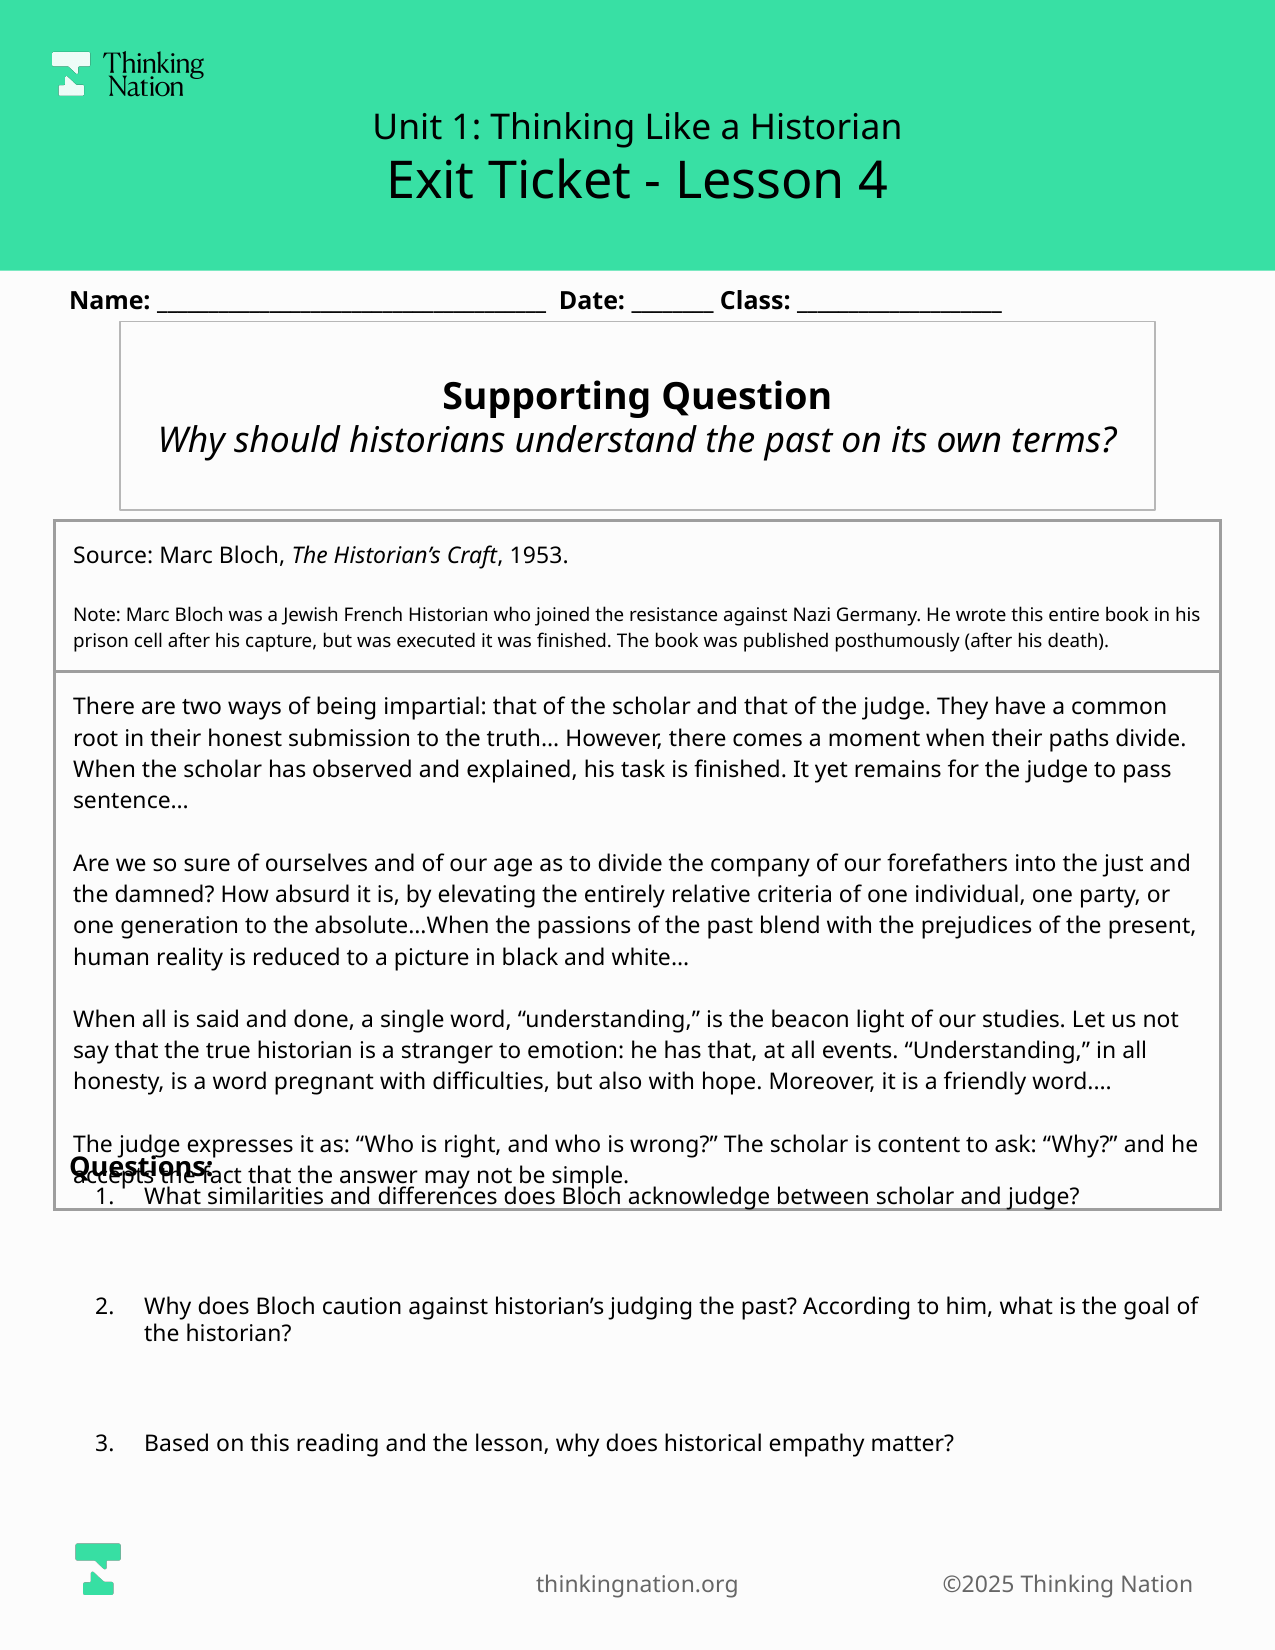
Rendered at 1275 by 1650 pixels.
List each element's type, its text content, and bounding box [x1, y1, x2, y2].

text_box ©2025 Thinking Nation [907, 1554, 1210, 1605]
table_header Source: Marc Bloch, The Historian’s Craft, 1953. Note: Marc Bloch was a Jewish French Historian who joined the resistance against Nazi Germany. He wrote this entire book in his prison cell after his capture, but was executed it was finished. The book was published posthumously (after his death). [56, 522, 1219, 670]
text_box Unit 1: Thinking Like a Historian Exit Ticket - Lesson 4 [0, 0, 1275, 271]
text_box Supporting Question Why should historians understand the past on its own terms? [119, 330, 1156, 510]
picture [35, 37, 210, 110]
text_box Questions: What similarities and differences does Bloch acknowledge between scholar and judge? Why does Bloch caution against historian’s judging the past? According to him, what is the goal of the historian? Based on this reading and the lesson, why does historical empathy matter? [54, 1134, 1221, 1554]
picture [62, 1533, 134, 1605]
table_cell There are two ways of being impartial: that of the scholar and that of the judge. They have a common root in their honest submission to the truth… However, there comes a moment when their paths divide. When the scholar has observed and explained, his task is finished. It yet remains for the judge to pass sentence… Are we so sure of ourselves and of our age as to divide the company of our forefathers into the just and the damned? How absurd it is, by elevating the entirely relative criteria of one individual, one party, or one generation to the absolute…When the passions of the past blend with the prejudices of the present, human reality is reduced to a picture in black and white… When all is said and done, a single word, “understanding,” is the beacon light of our studies. Let us not say that the true historian is a stranger to emotion: he has that, at all events. “Understanding,” in all honesty, is a word pregnant with difficulties, but also with hope. Moreover, it is a friendly word.… The judge expresses it as: “Who is right, and who is wrong?” The scholar is content to ask: “Why?” and he accepts the fact that the answer may not be simple. [56, 673, 1219, 1134]
text_box thinkingnation.org [486, 1554, 789, 1605]
text_box Name: ______________________________________ Date: ________ Class: ____________________ [54, 270, 1221, 330]
